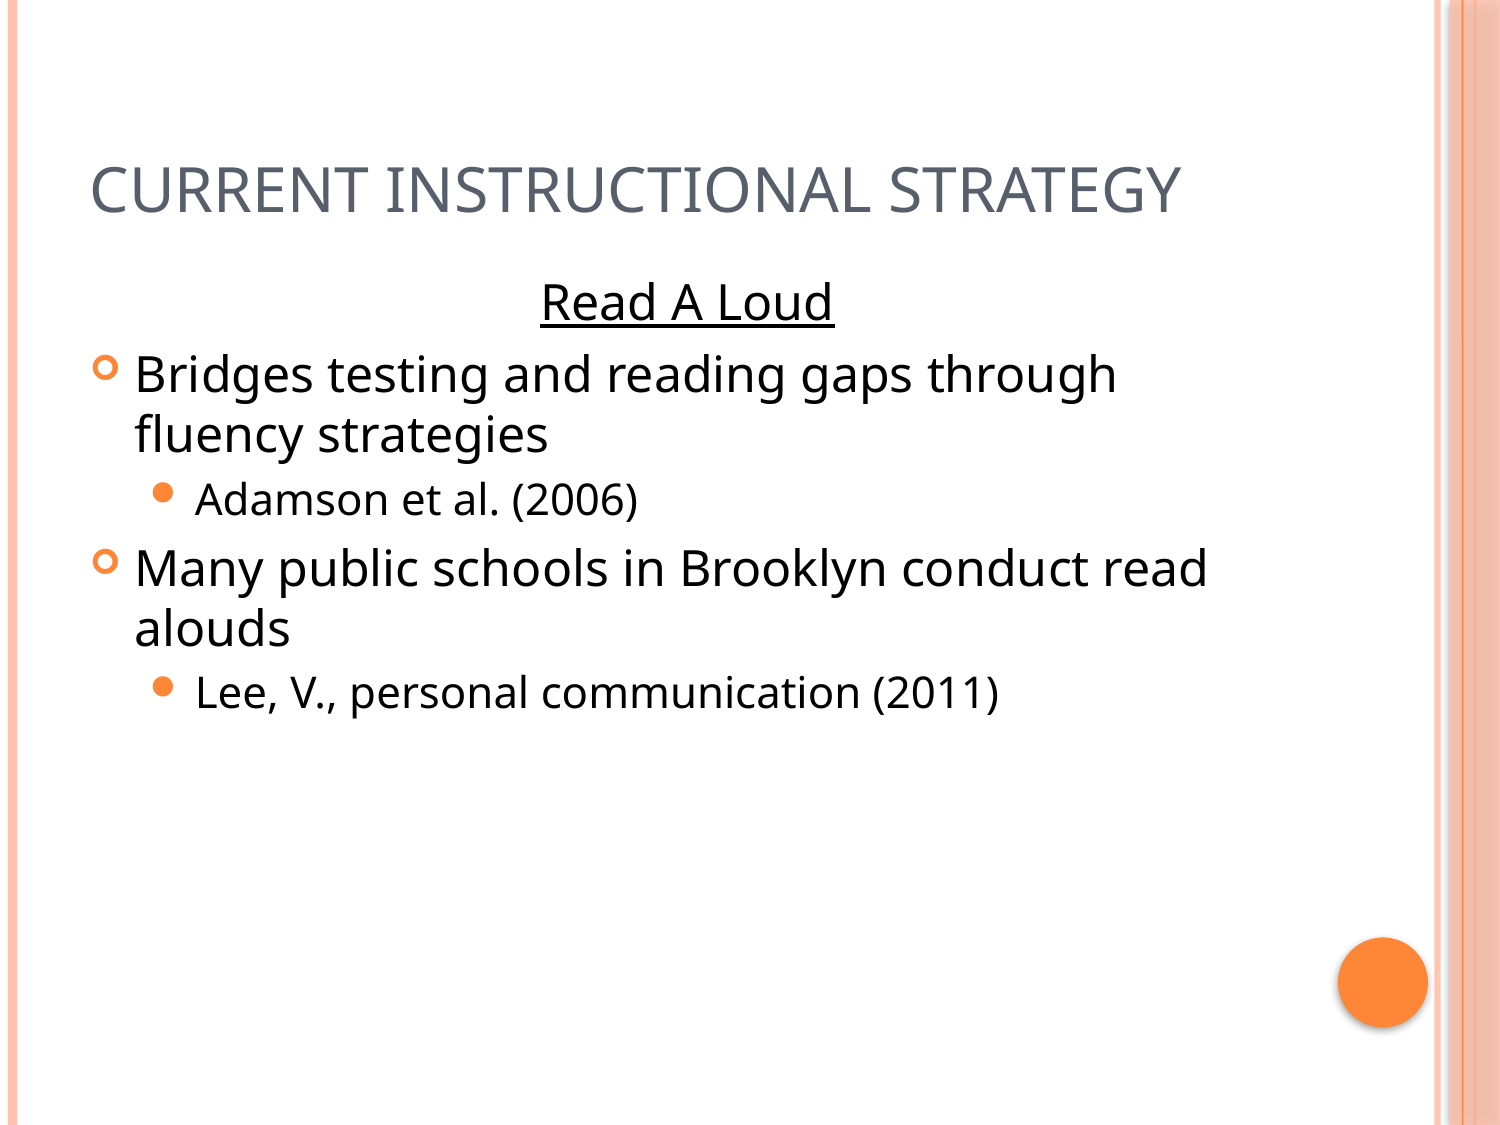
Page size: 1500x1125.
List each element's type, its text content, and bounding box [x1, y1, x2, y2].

list Read A Loud Bridges testing and reading gaps through fluency strategies Adamson et al. (2006) Many public schools in Brooklyn conduct read alouds Lee, V., personal communication (2011) [75, 262, 1300, 1062]
title Current Instructional Strategy [75, 45, 1300, 233]
